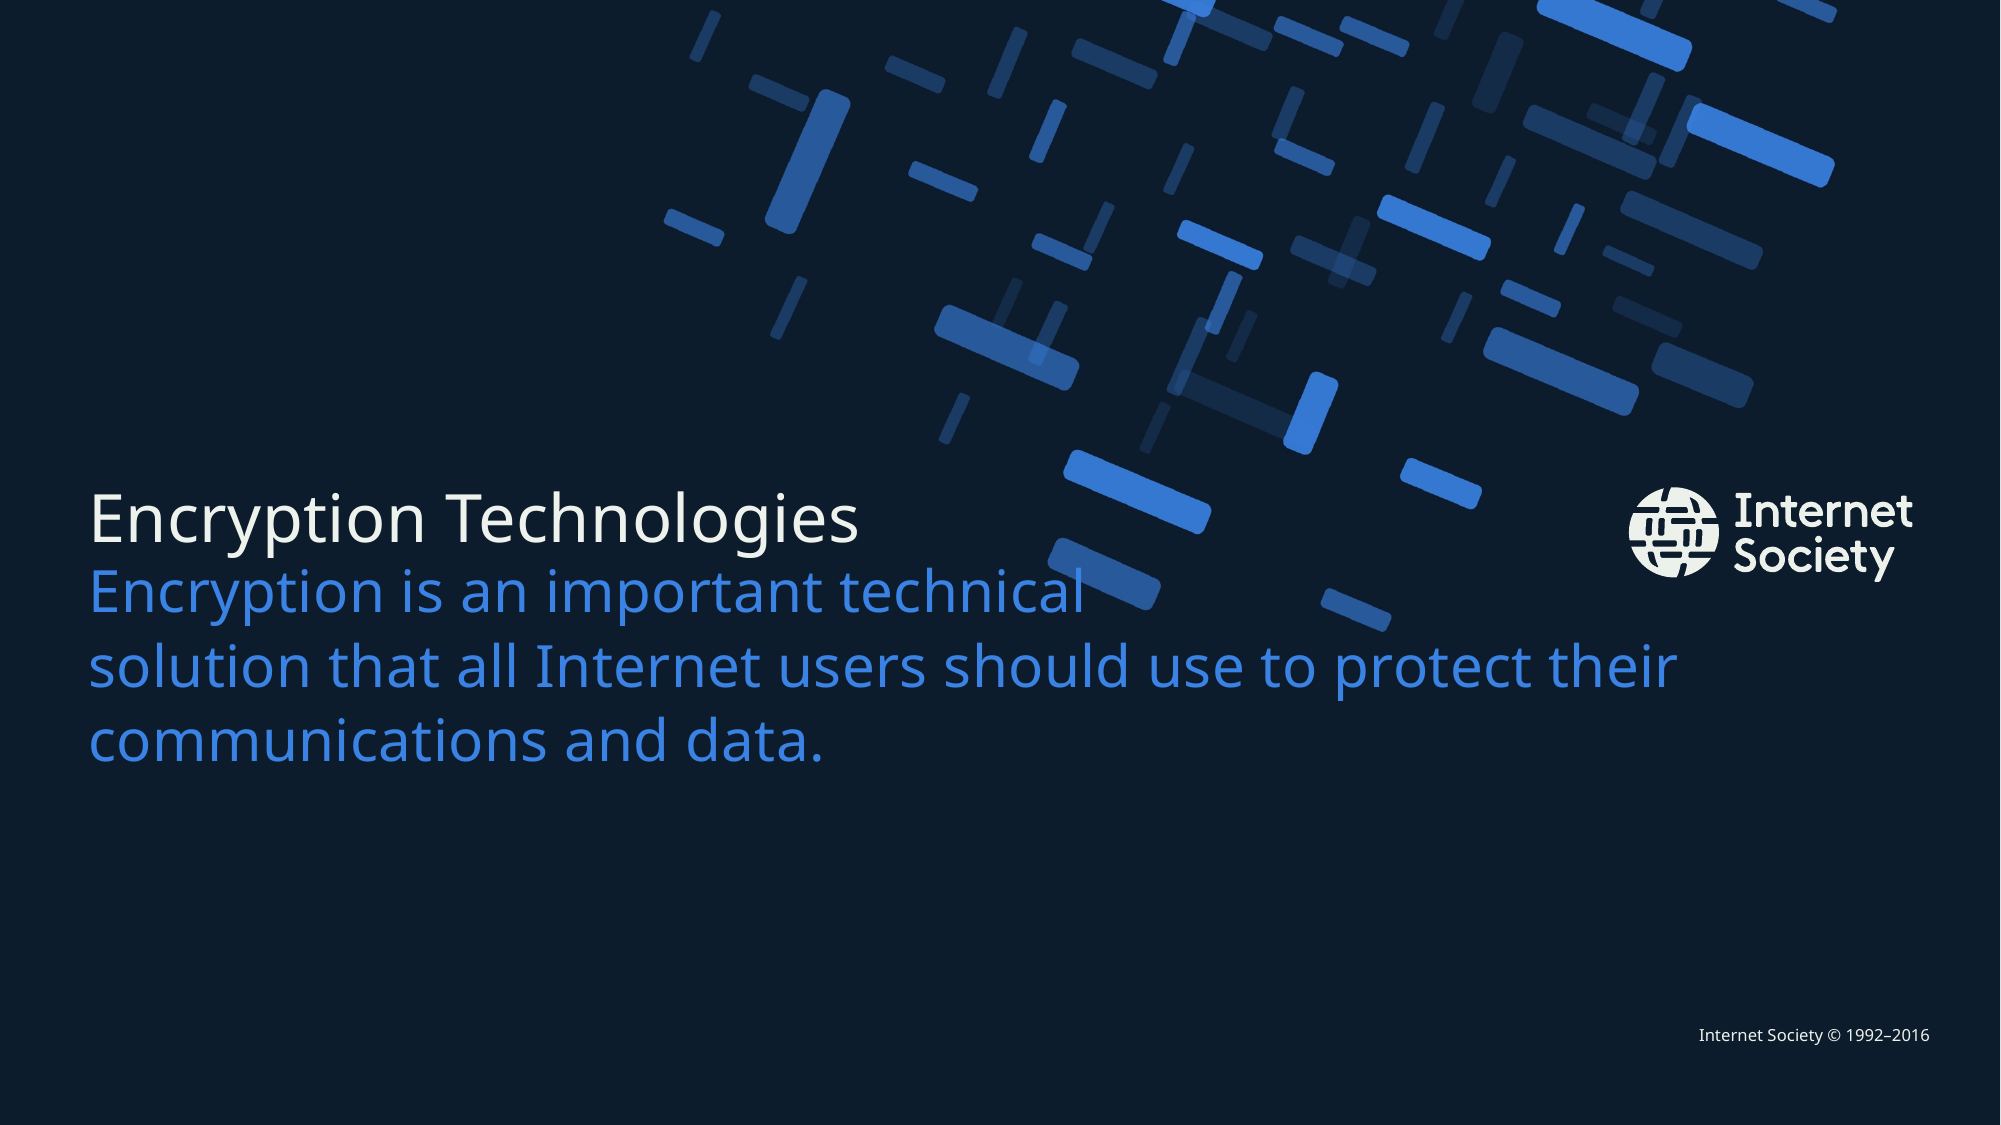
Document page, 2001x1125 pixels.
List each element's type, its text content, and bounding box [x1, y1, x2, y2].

subtitle Encryption is an important technical solution that all Internet users should use to protect their communications and data. [88, 552, 1911, 776]
picture [0, 0, 2001, 1125]
title Encryption Technologies [88, 468, 1911, 552]
